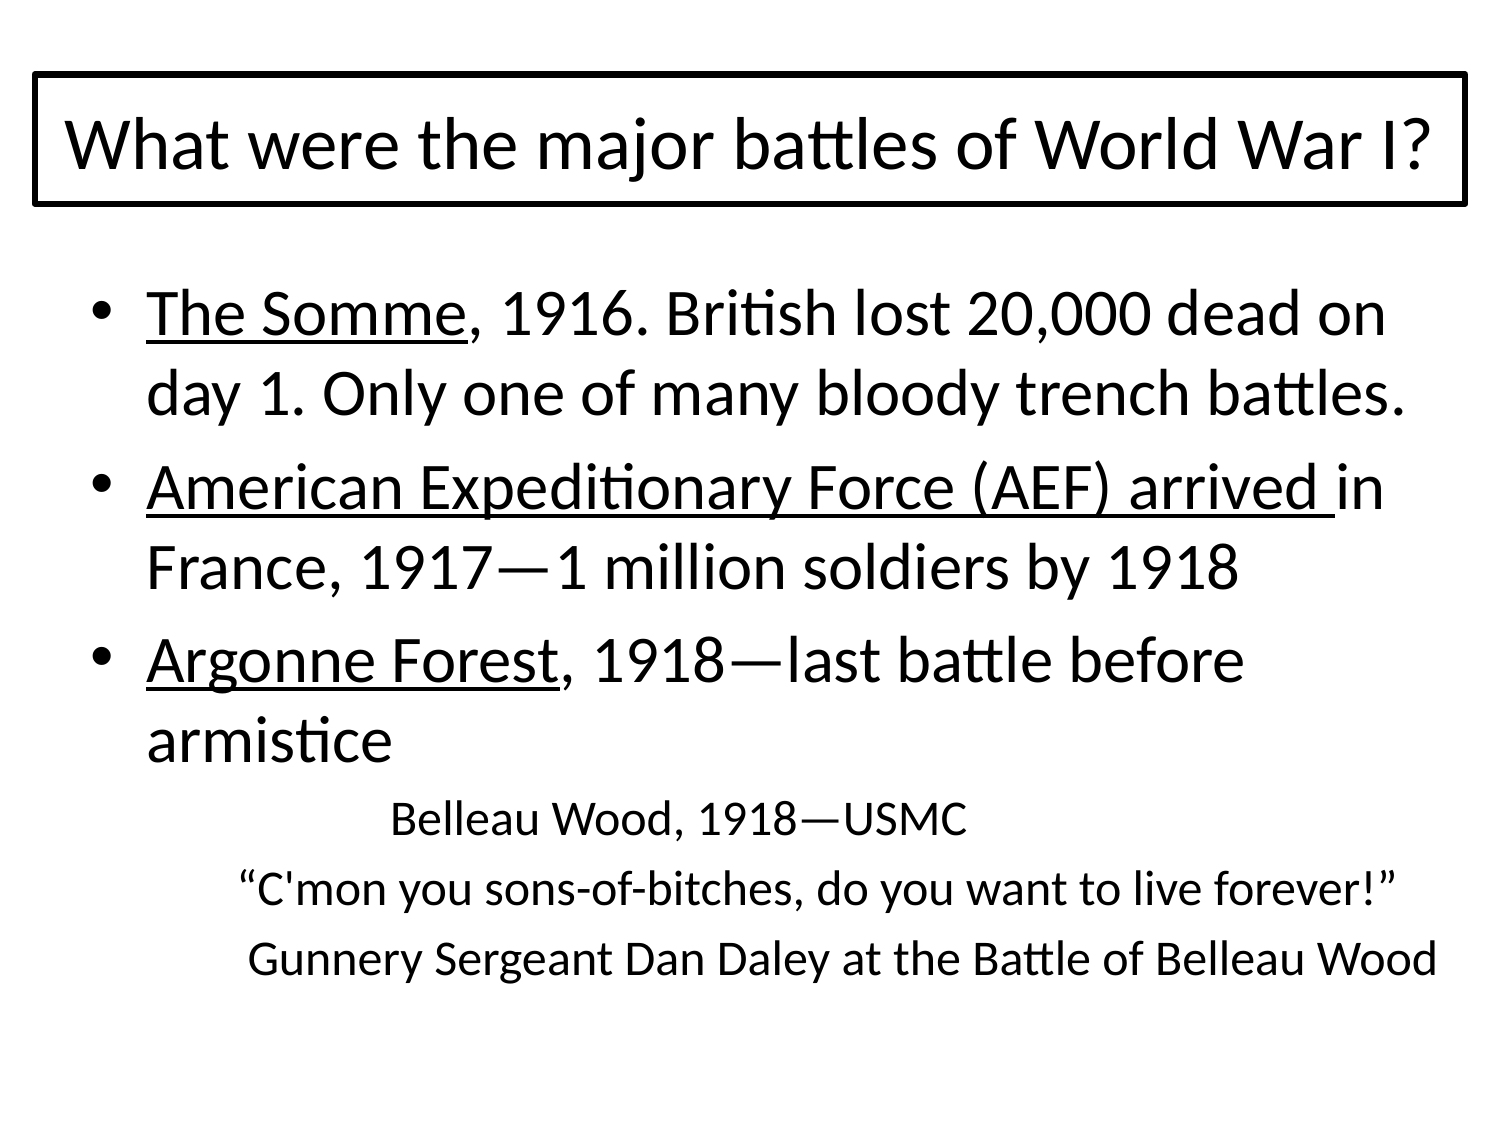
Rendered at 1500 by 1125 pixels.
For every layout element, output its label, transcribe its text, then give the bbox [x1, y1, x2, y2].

title What were the major battles of World War I? [34, 74, 1466, 204]
list The Somme, 1916. British lost 20,000 dead on day 1. Only one of many bloody trench battles. American Expeditionary Force (AEF) arrived in France, 1917—1 million soldiers by 1918 Argonne Forest, 1918—last battle before armistice Belleau Wood, 1918—USMC “C'mon you sons-of-bitches, do you want to live forever!” Gunnery Sergeant Dan Daley at the Battle of Belleau Wood [75, 261, 1466, 1055]
